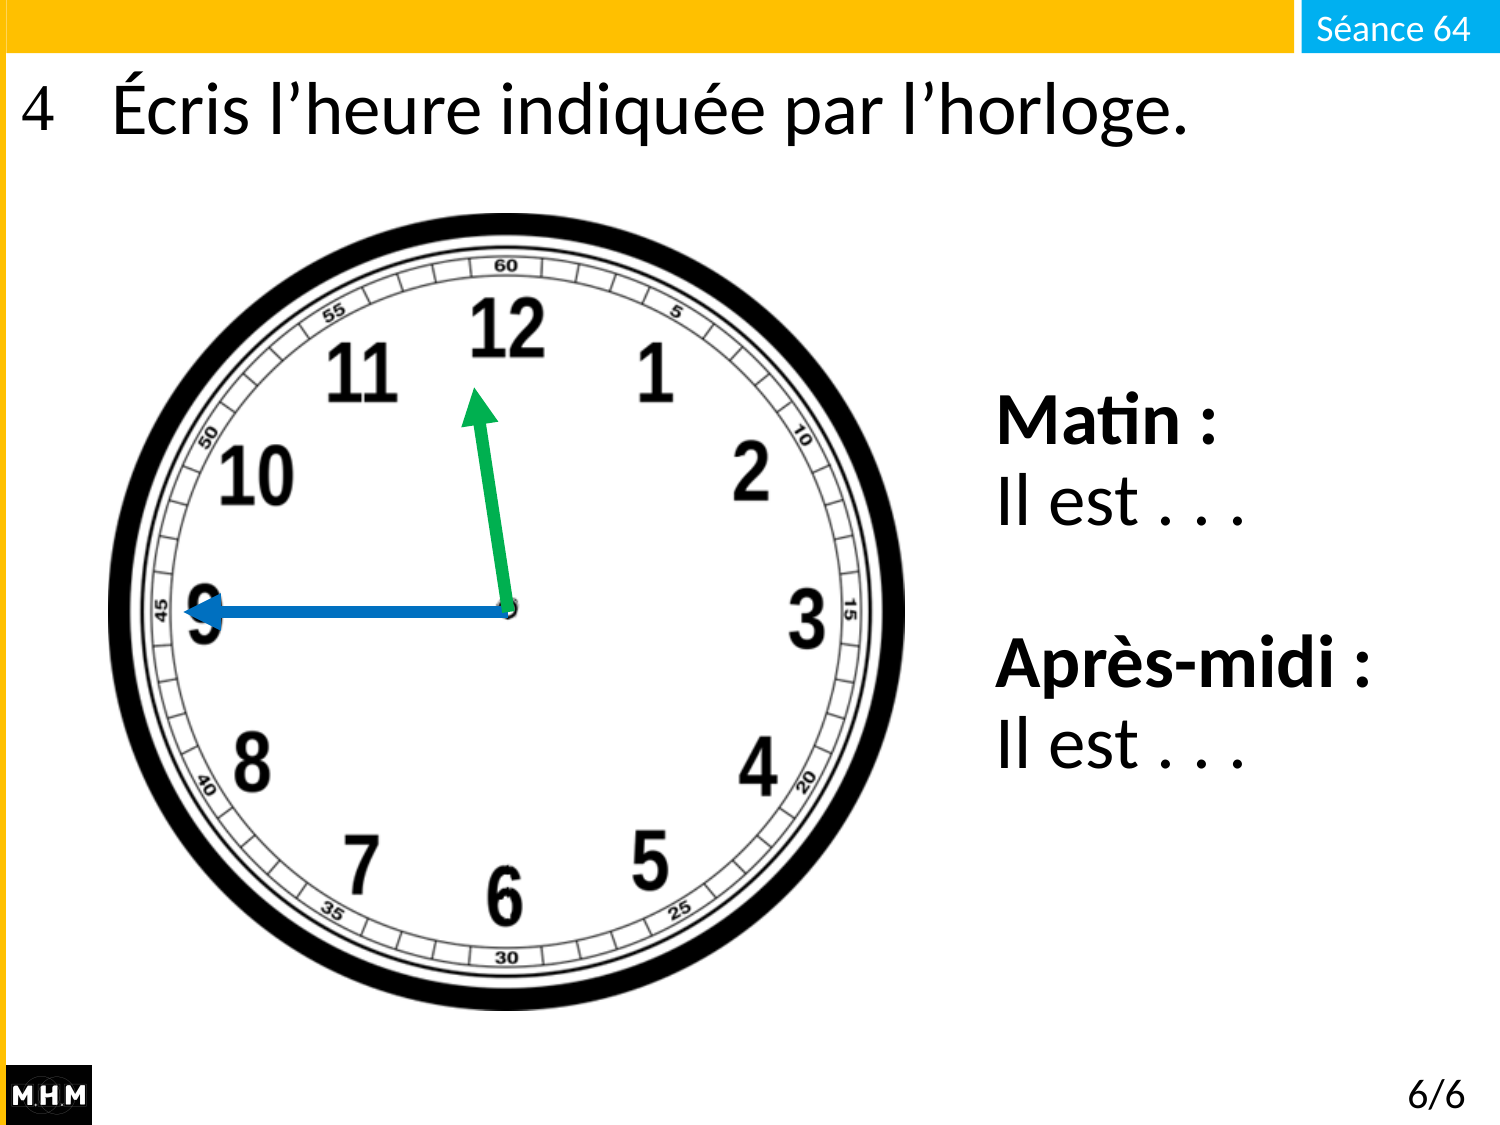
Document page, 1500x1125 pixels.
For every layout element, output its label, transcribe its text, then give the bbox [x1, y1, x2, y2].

text_box Matin : Il est . . . Après-midi : Il est . . . [980, 301, 1500, 863]
picture [108, 213, 905, 1011]
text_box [474, 387, 509, 613]
picture [6, 1065, 92, 1125]
list 6/6 [1373, 1064, 1500, 1125]
title Écris l’heure indiquée par l’horloge. [96, 60, 1391, 160]
